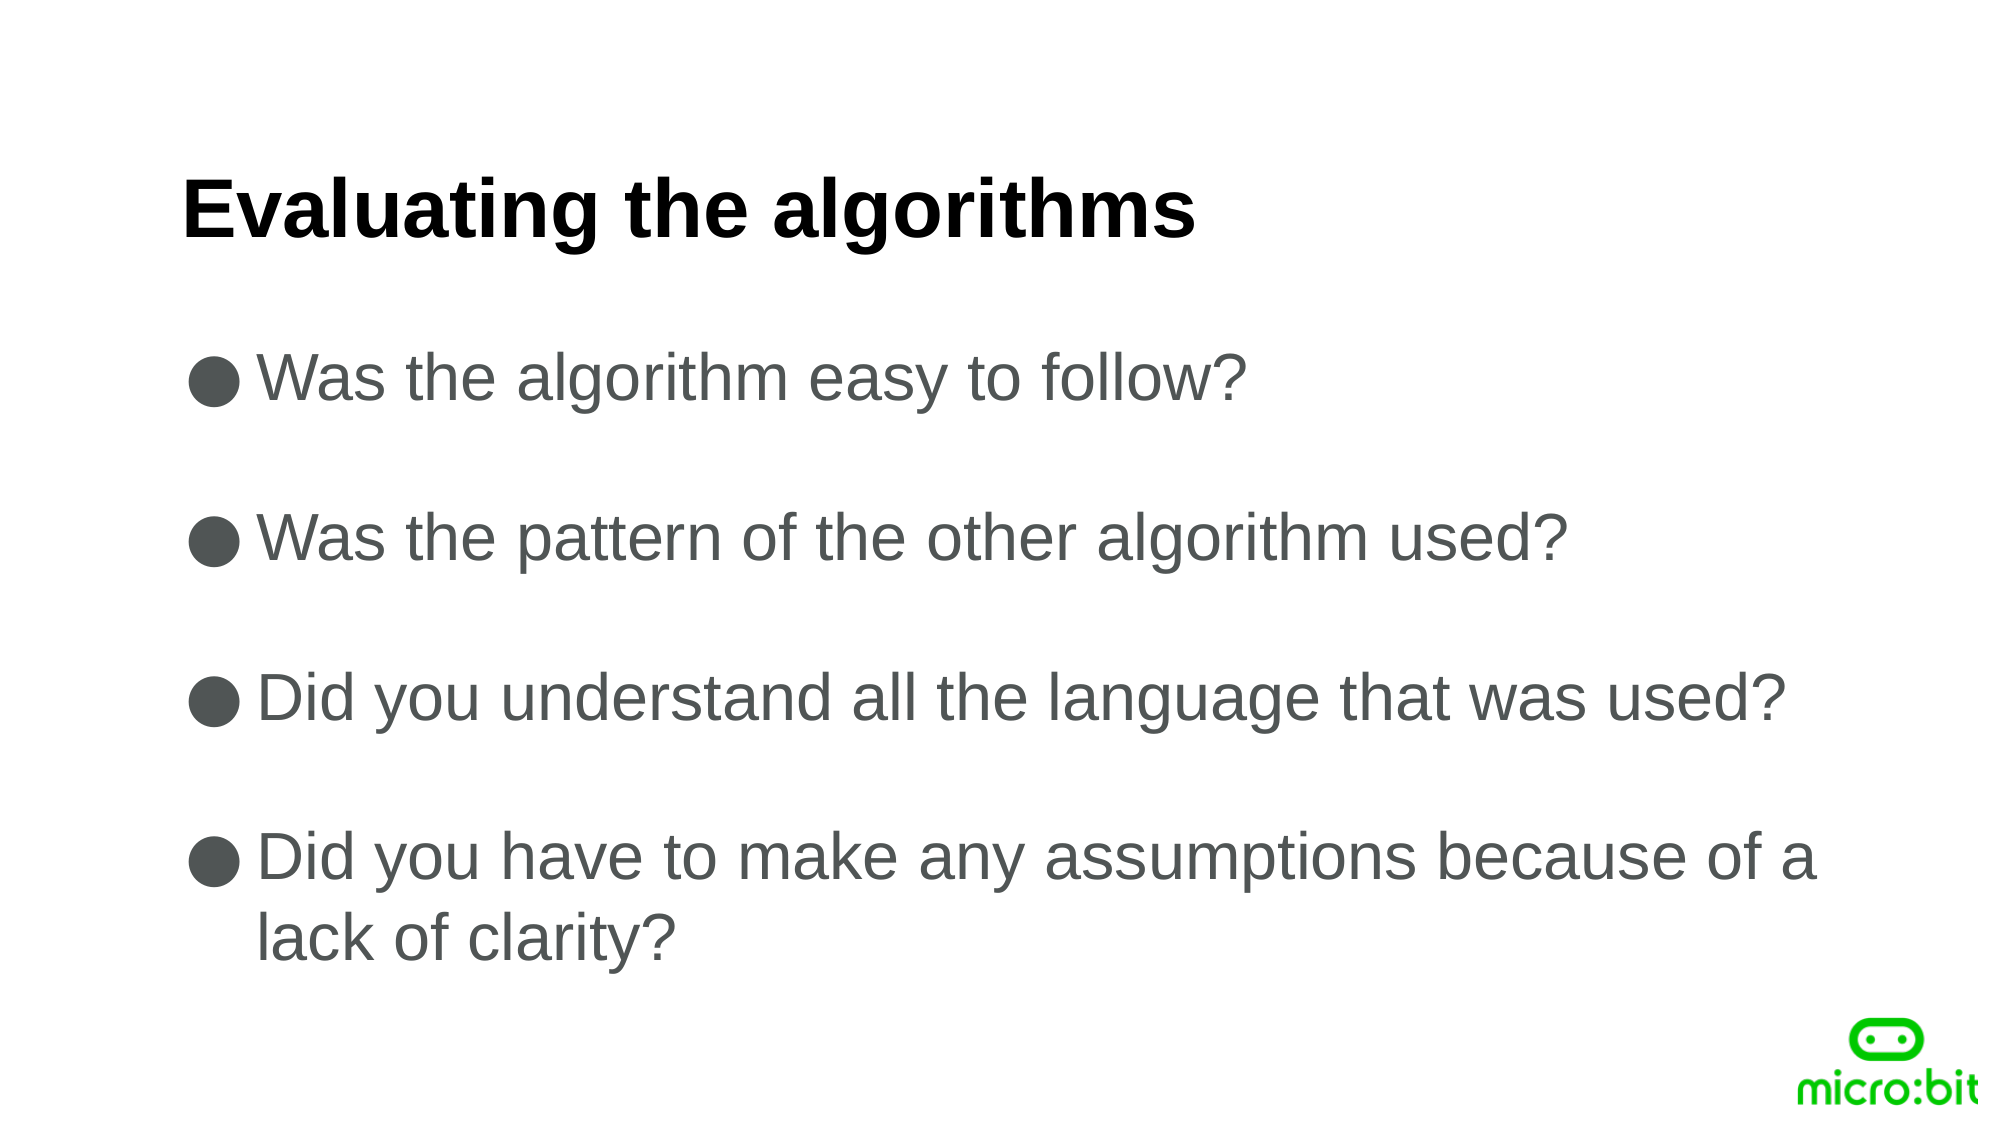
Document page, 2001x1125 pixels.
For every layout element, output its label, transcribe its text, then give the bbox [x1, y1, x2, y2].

picture [1797, 1017, 1978, 1106]
text_box Evaluating the algorithms Was the algorithm easy to follow? Was the pattern of the other algorithm used? Did you understand all the language that was used? Did you have to make any assumptions because of a lack of clarity? [166, 60, 1871, 884]
